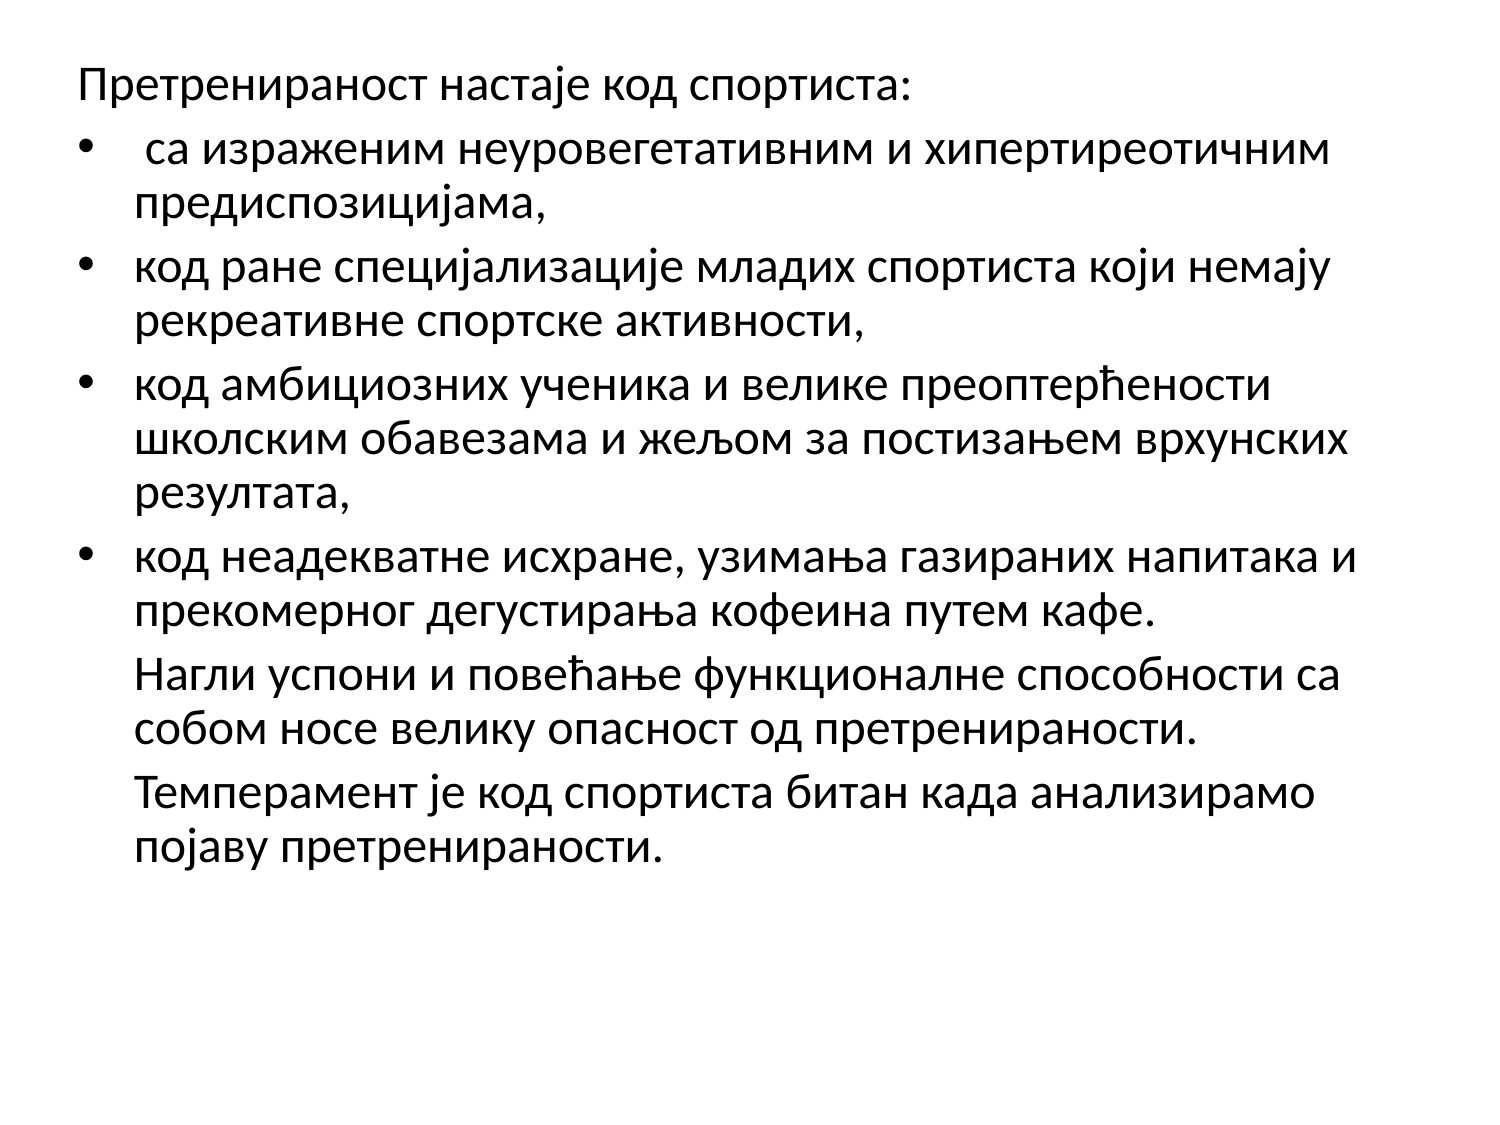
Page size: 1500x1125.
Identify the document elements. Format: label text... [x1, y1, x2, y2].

list Претренираност настаје код спортиста: са израженим неуровегетативним и хипертиреотичним предиспозицијама, код ране специјализације младих спортиста који немају рекреативне спортске активности, код амбициозних ученика и велике преоптерћености школским обавезама и жељом за постизањем врхунских резултата, код неадекватне исхране, узимања газираних напитака и прекомерног дегустирања кофеина путем кафе. Нагли успони и повећање функционалне способности са собом носе велику опасност од претренираности. Темперамент је код спортиста битан када анализирамо појаву претренираности. [62, 49, 1426, 1006]
